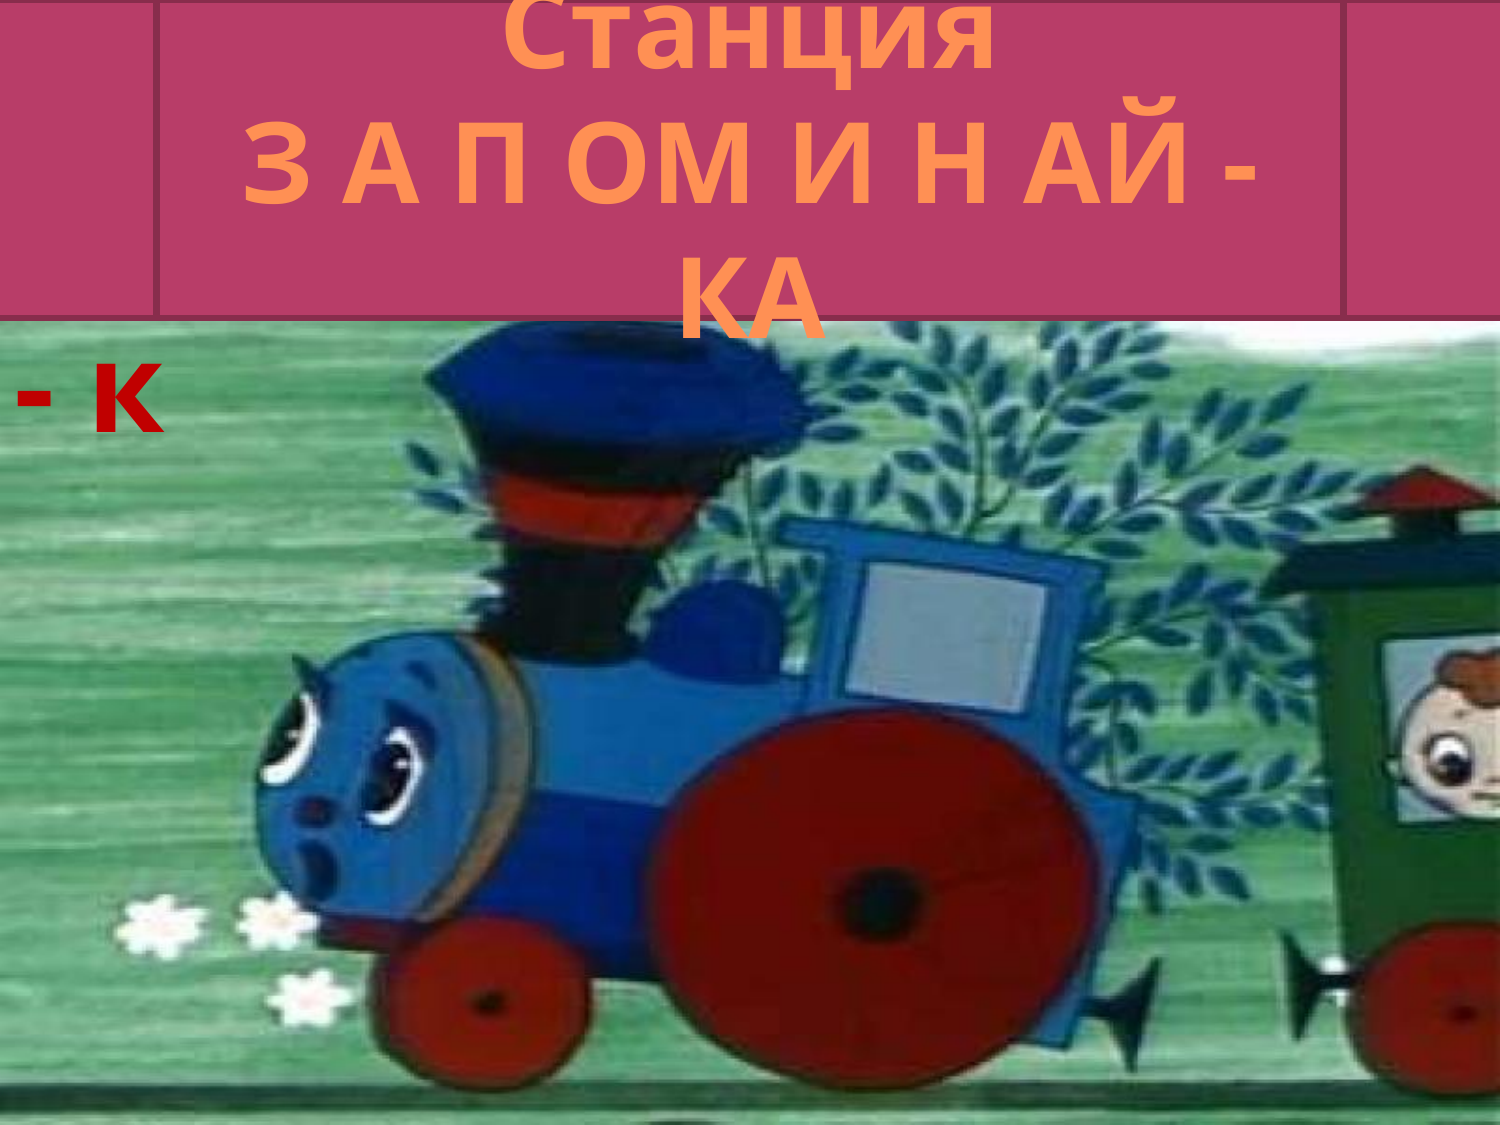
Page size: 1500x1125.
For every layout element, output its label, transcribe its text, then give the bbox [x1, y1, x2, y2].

text_box Станция З А П ОМ И Н АЙ -КА [0, 0, 1500, 157]
picture [0, 158, 1500, 1125]
